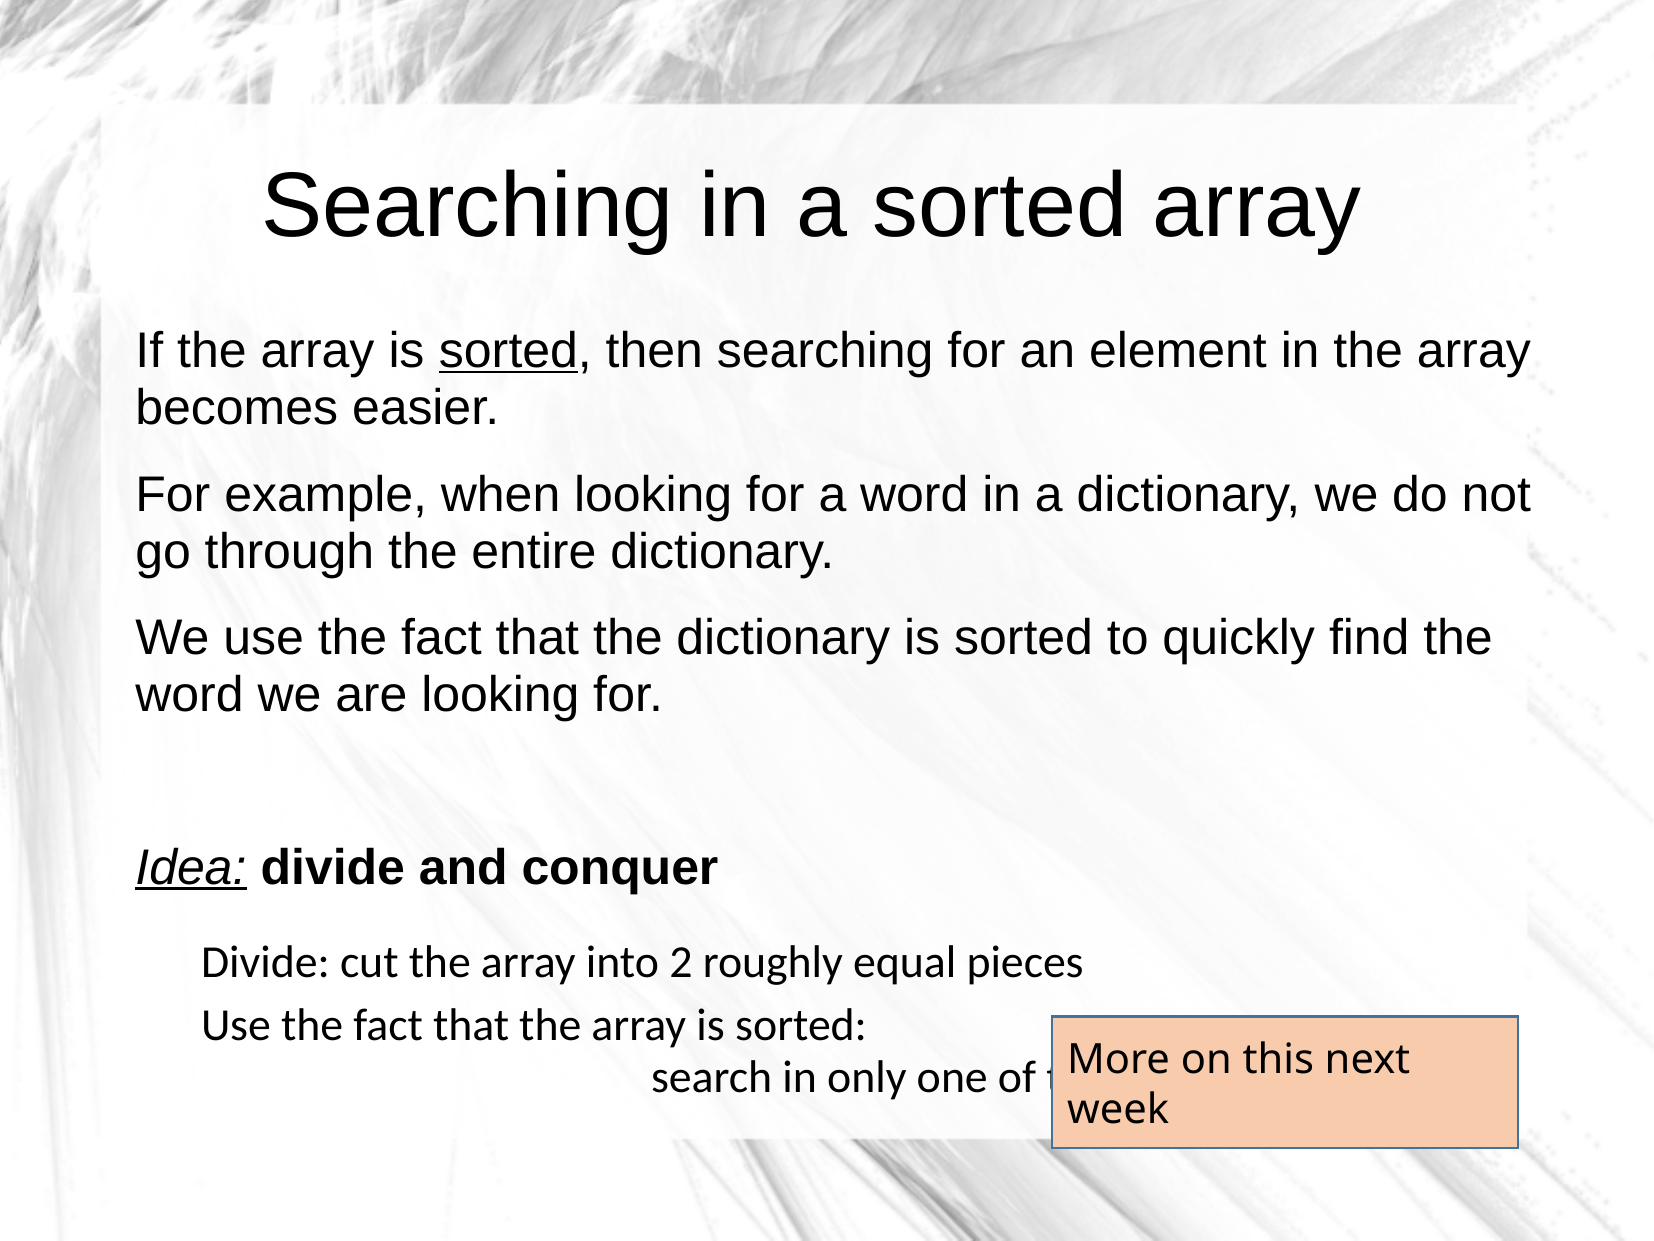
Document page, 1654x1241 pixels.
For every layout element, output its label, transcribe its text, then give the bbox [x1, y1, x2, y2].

list If the array is sorted, then searching for an element in the array becomes easier. For example, when looking for a word in a dictionary, we do not go through the entire dictionary. We use the fact that the dictionary is sorted to quickly find the word we are looking for. Idea: divide and conquer Divide: cut the array into 2 roughly equal pieces Use the fact that the array is sorted: search in only one of the halves. [118, 319, 1571, 1109]
title Searching in a sorted array [118, 112, 1506, 281]
picture [0, 0, 1654, 1241]
text_box More on this next week [1052, 1016, 1518, 1149]
